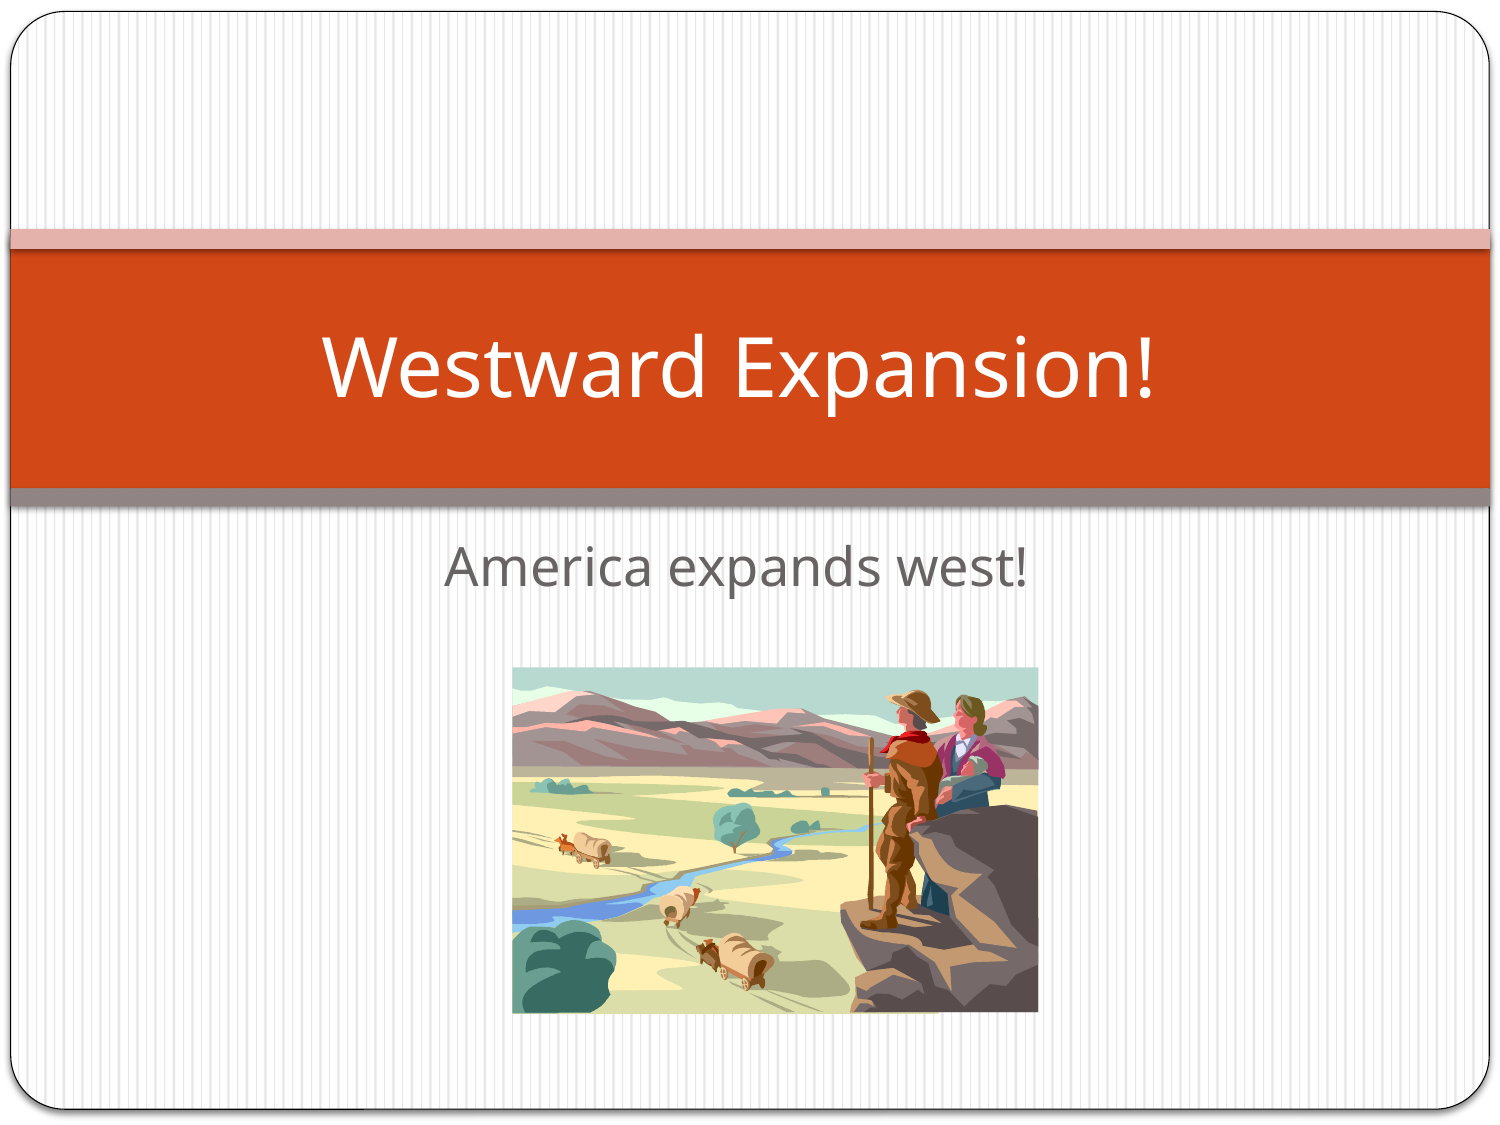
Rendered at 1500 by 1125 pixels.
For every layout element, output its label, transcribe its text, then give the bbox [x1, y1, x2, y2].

picture [512, 662, 1044, 1019]
subtitle America expands west! [212, 525, 1263, 788]
title Westward Expansion! [75, 247, 1425, 489]
